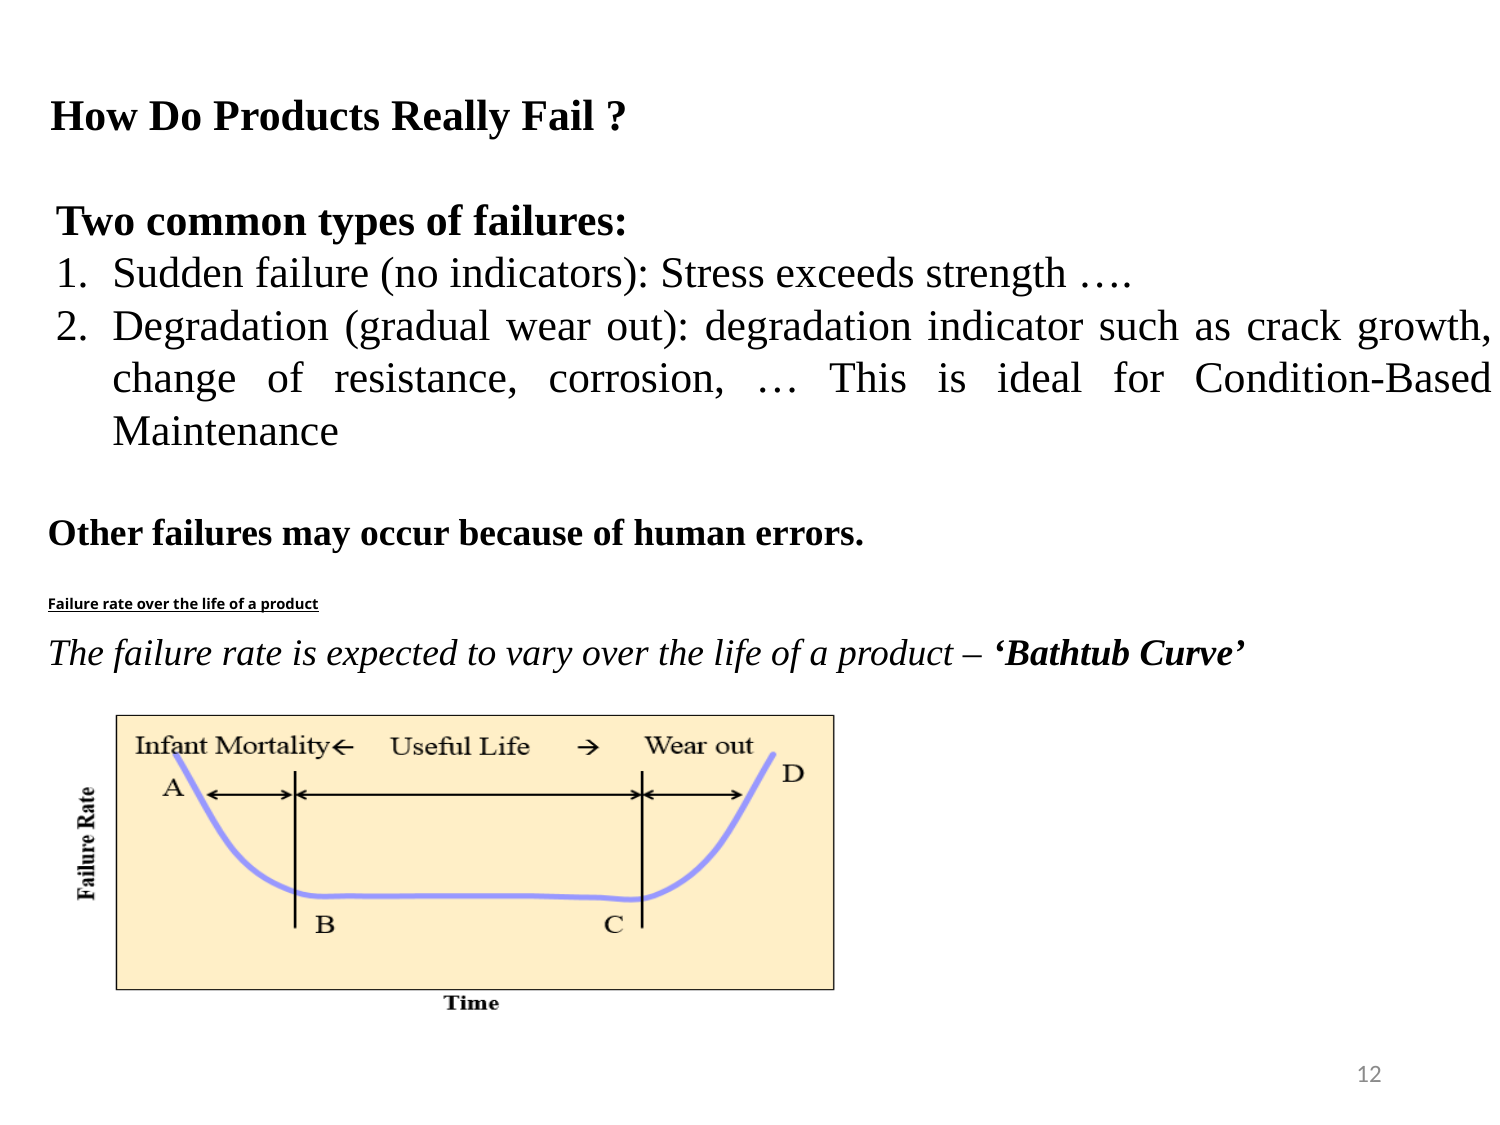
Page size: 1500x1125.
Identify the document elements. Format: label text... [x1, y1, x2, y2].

title Failure rate over the life of a product [32, 588, 977, 620]
picture [73, 712, 836, 1014]
text_box Other failures may occur because of human errors. [32, 500, 1228, 561]
slide_number 12 [1059, 1042, 1397, 1103]
text_box How Do Products Really Fail ? [35, 79, 666, 147]
list The failure rate is expected to vary over the life of a product – ‘Bathtub Curve’ [32, 620, 1373, 985]
text_box Two common types of failures: Sudden failure (no indicators): Stress exceeds strength …. Degradation (gradual wear out): degradation indicator such as crack growth, change of resistance, corrosion, … This is ideal for Condition-Based Maintenance [41, 184, 1500, 462]
